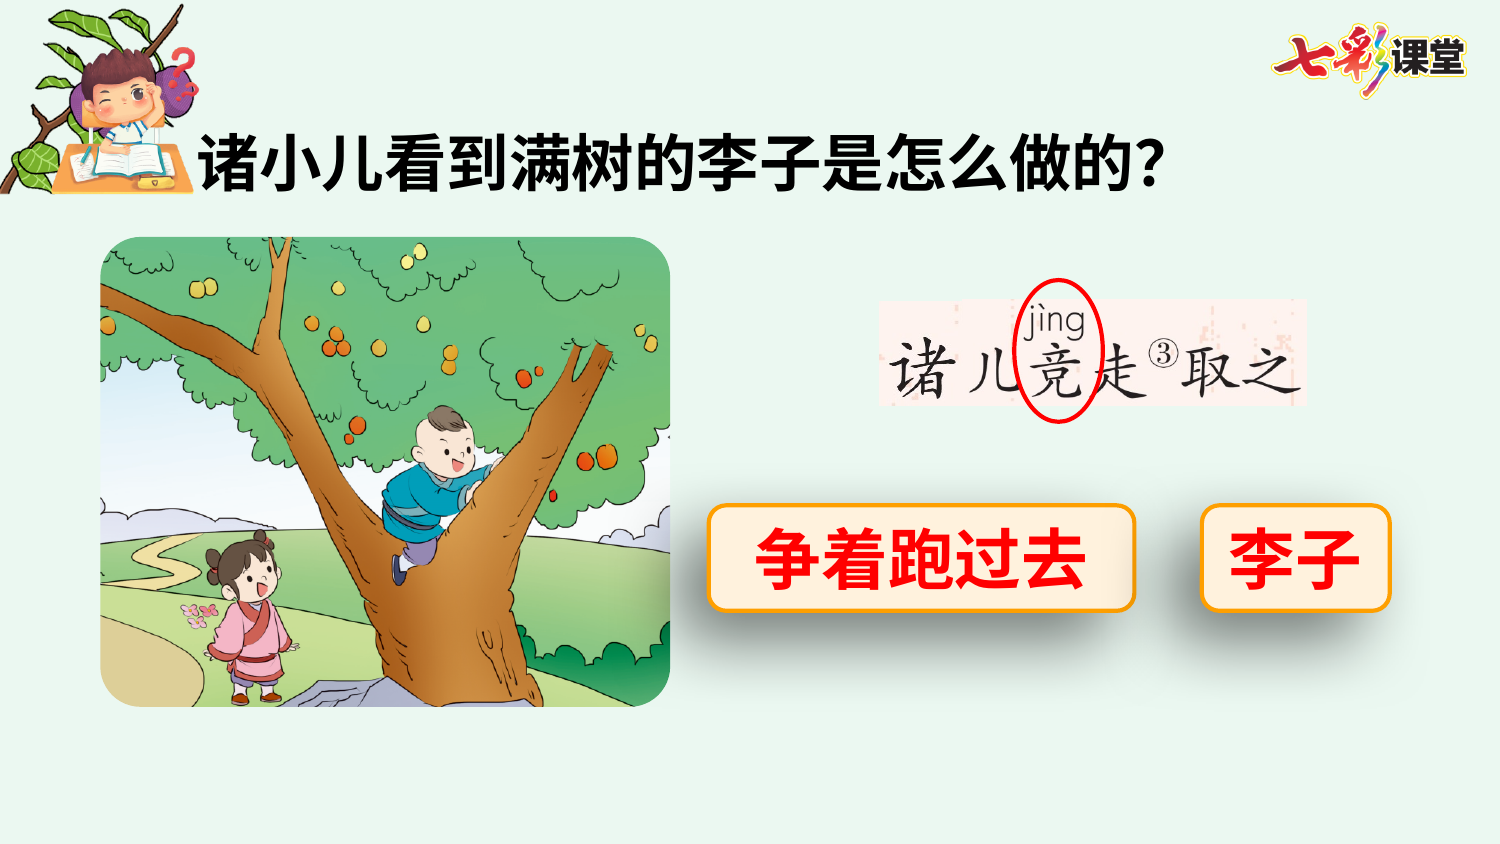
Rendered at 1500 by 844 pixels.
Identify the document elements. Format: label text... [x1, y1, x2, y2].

text_box [1036, 415, 1081, 424]
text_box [879, 299, 1307, 407]
text_box [1026, 277, 1091, 298]
picture [100, 236, 671, 708]
picture [1269, 21, 1469, 100]
text_box 争着跑过去 [706, 503, 1137, 613]
text_box 李子 [1199, 503, 1392, 613]
picture [0, 0, 270, 218]
text_box 诸小儿看到满树的李子是怎么做的？ [205, 79, 1270, 207]
